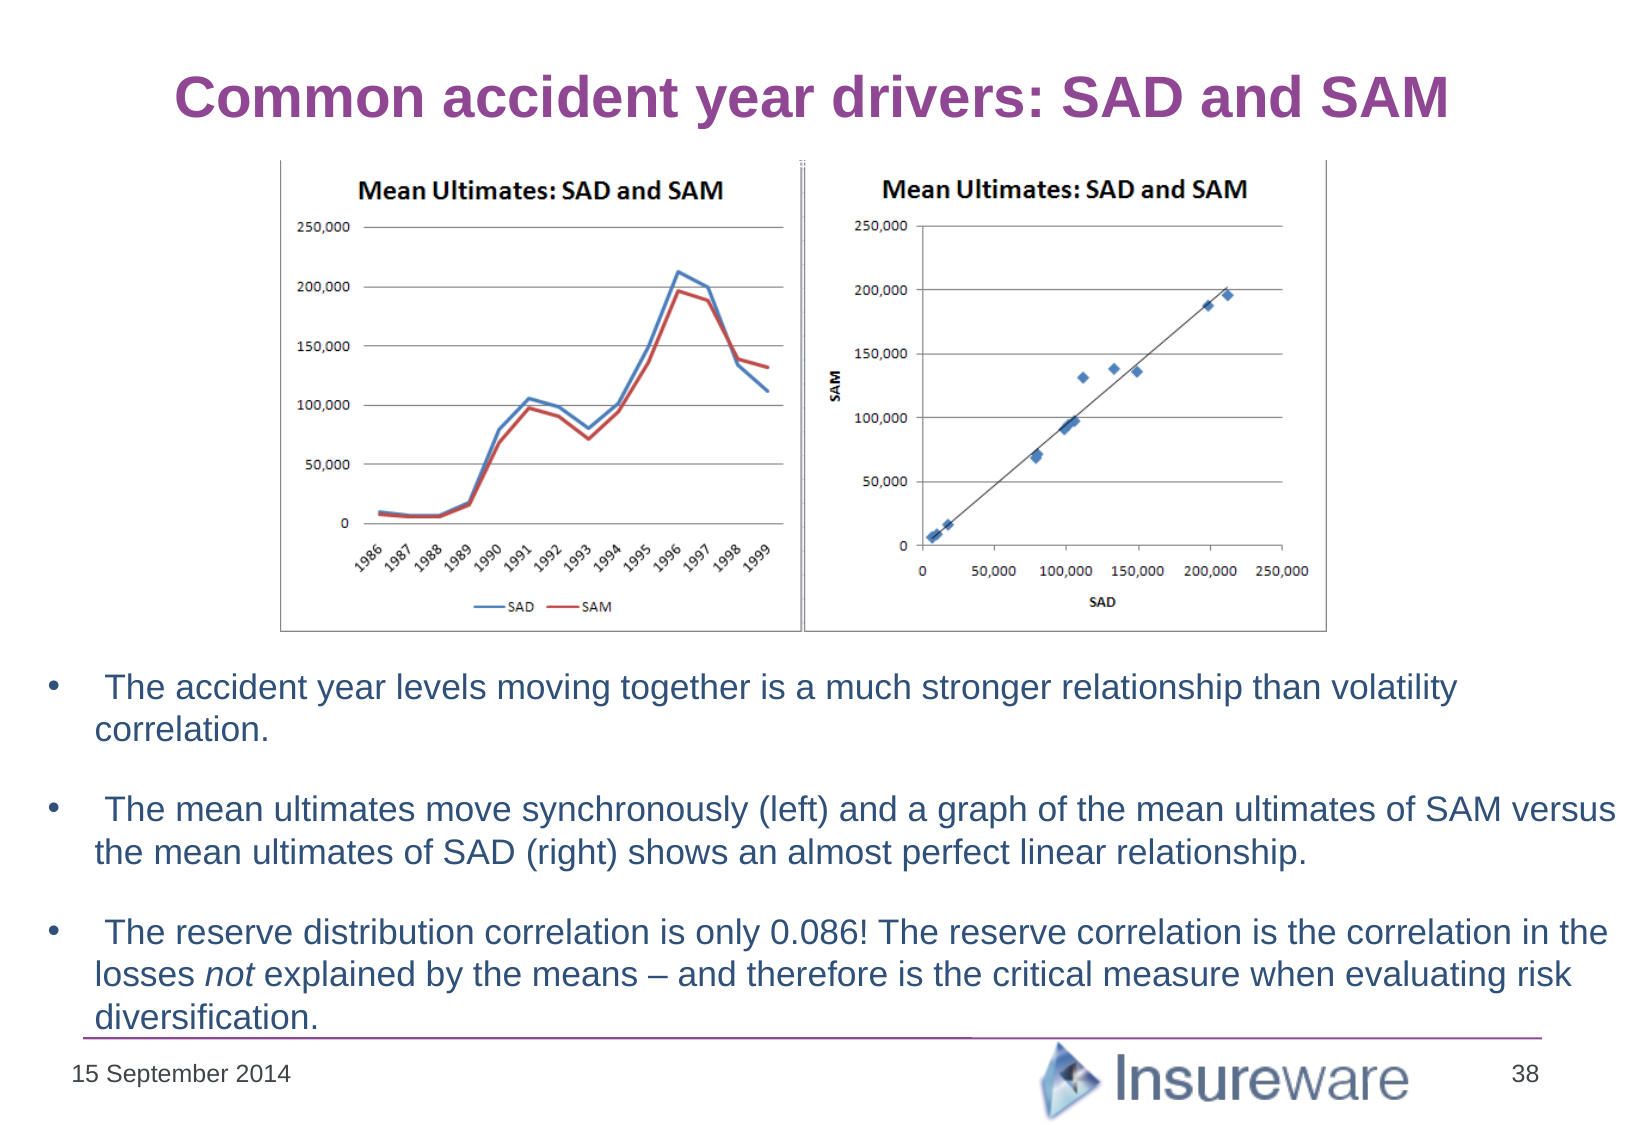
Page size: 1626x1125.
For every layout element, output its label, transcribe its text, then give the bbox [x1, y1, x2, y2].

picture [1036, 1044, 1416, 1125]
text_box The accident year levels moving together is a much stronger relationship than volatility correlation. The mean ultimates move synchronously (left) and a graph of the mean ultimates of SAM versus the mean ultimates of SAD (right) shows an almost perfect linear relationship. The reserve distribution correlation is only 0.086! The reserve correlation is the correlation in the losses not explained by the means – and therefore is the critical measure when evaluating risk diversification. [32, 656, 1625, 1044]
title Common accident year drivers: SAD and SAM [75, 0, 1550, 188]
slide_number 38 [1439, 1050, 1555, 1106]
picture [280, 160, 1327, 633]
